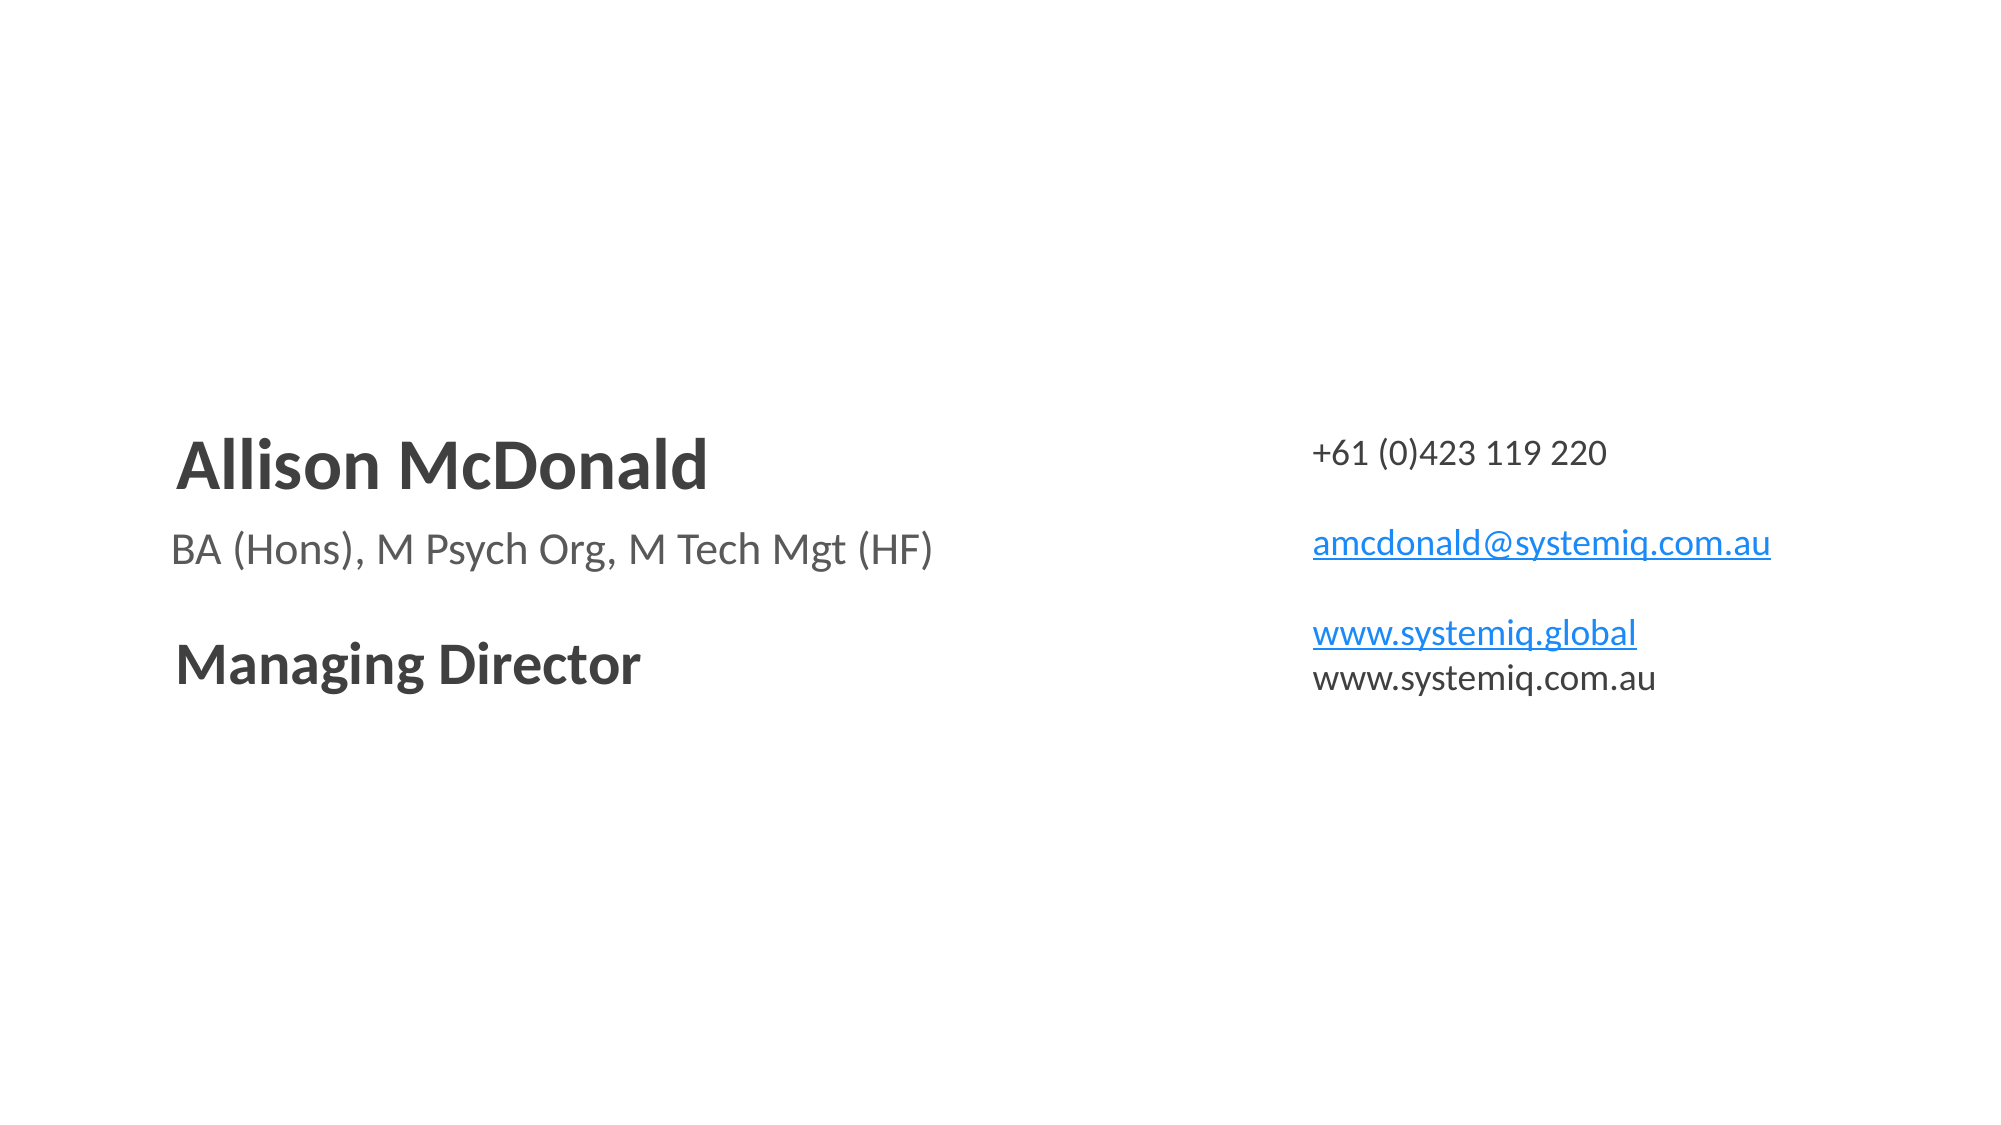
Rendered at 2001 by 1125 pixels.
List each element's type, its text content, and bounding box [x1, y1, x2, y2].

text_box Managing Director [160, 617, 658, 705]
text_box Allison McDonald [161, 408, 726, 511]
text_box +61 (0)423 119 220 amcdonald@systemiq.com.au www.systemiq.global www.systemiq.com.au [1297, 420, 1787, 706]
text_box BA (Hons), M Psych Org, M Tech Mgt (HF) [156, 511, 950, 581]
